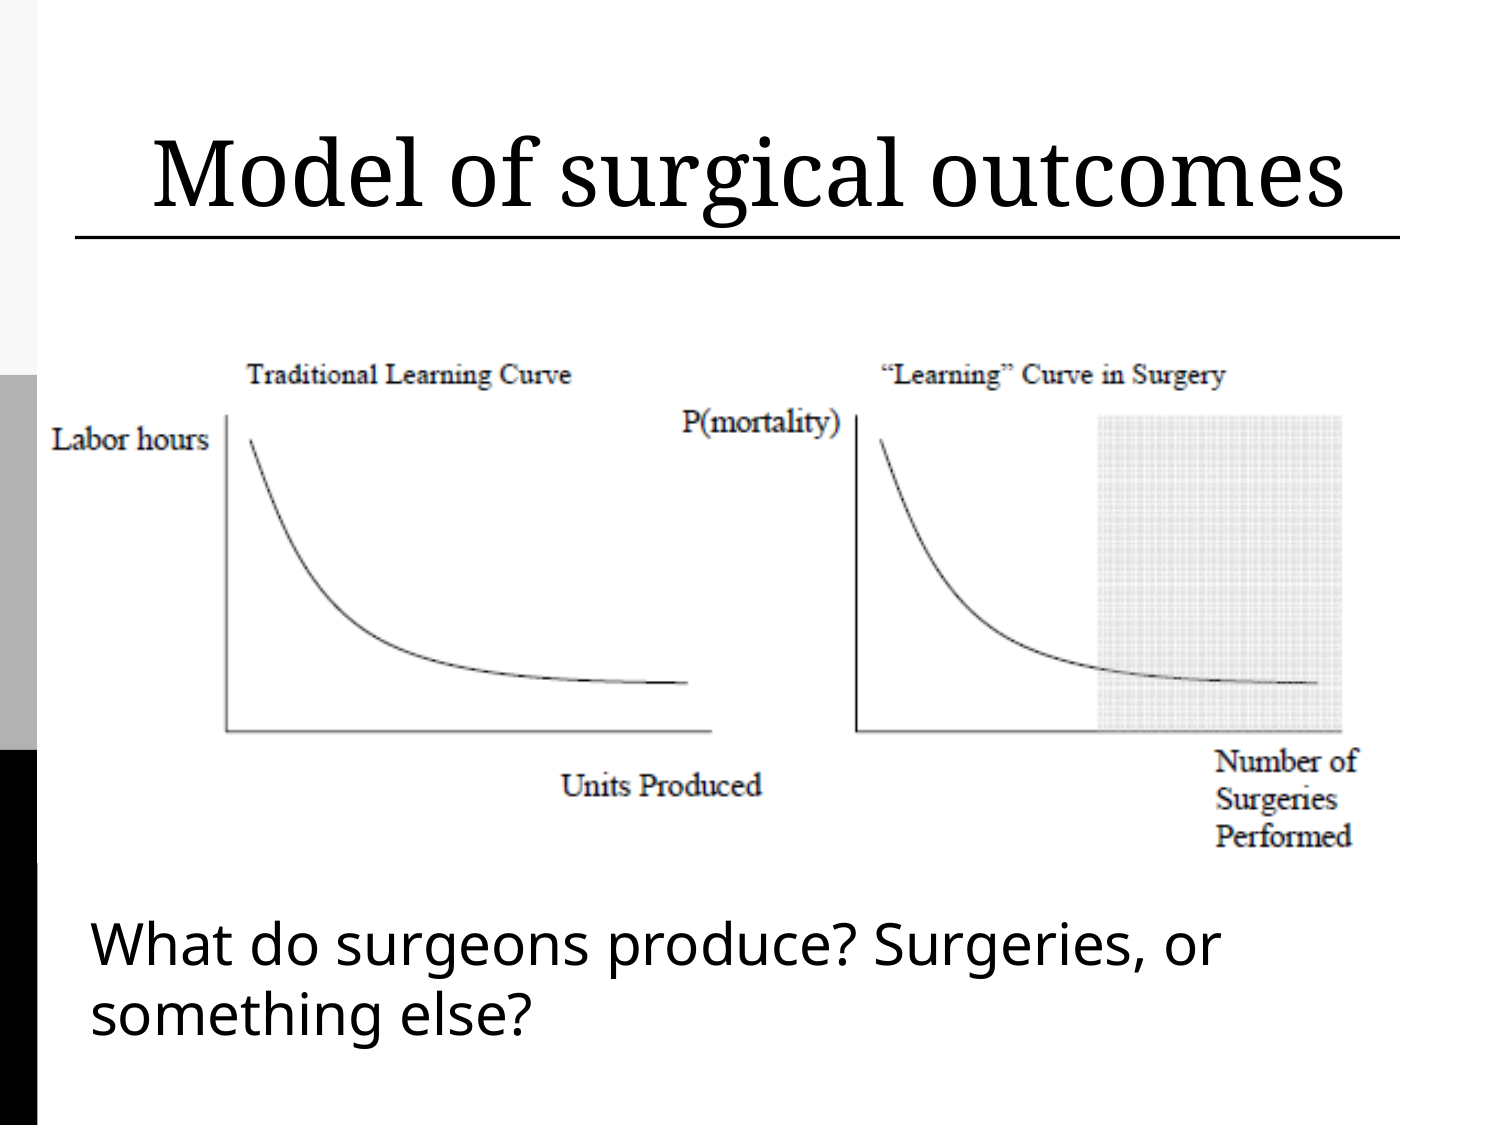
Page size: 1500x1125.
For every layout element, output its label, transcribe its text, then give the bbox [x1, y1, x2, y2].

picture [37, 349, 1437, 863]
title Model of surgical outcomes [74, 45, 1426, 233]
list What do surgeons produce? Surgeries, or something else? [74, 899, 1426, 1006]
